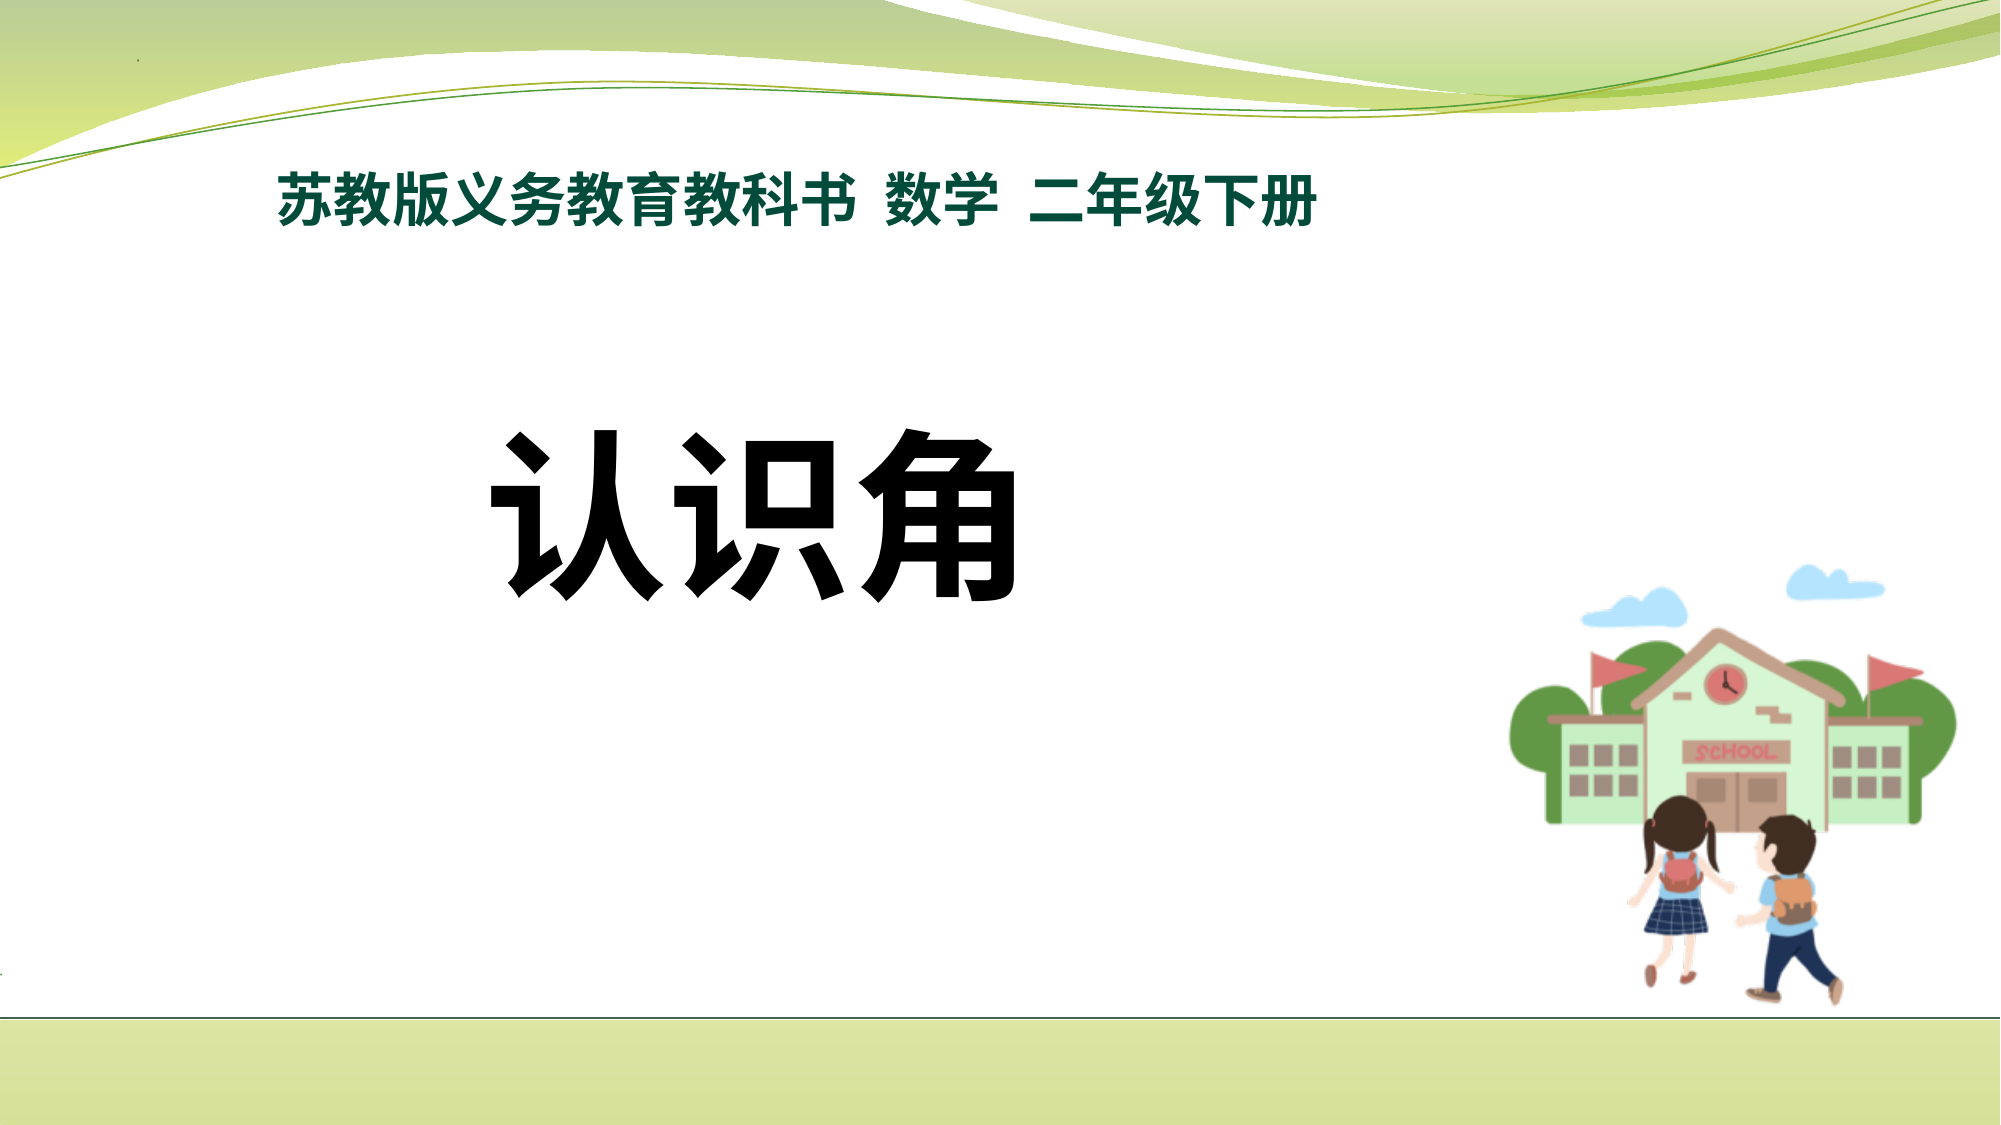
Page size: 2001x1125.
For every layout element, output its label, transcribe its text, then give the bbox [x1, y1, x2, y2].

picture [1481, 527, 2000, 1047]
text_box 认识角 [469, 395, 1049, 630]
text_box 苏教版义务教育教科书 数学 二年级下册 [260, 162, 1757, 235]
